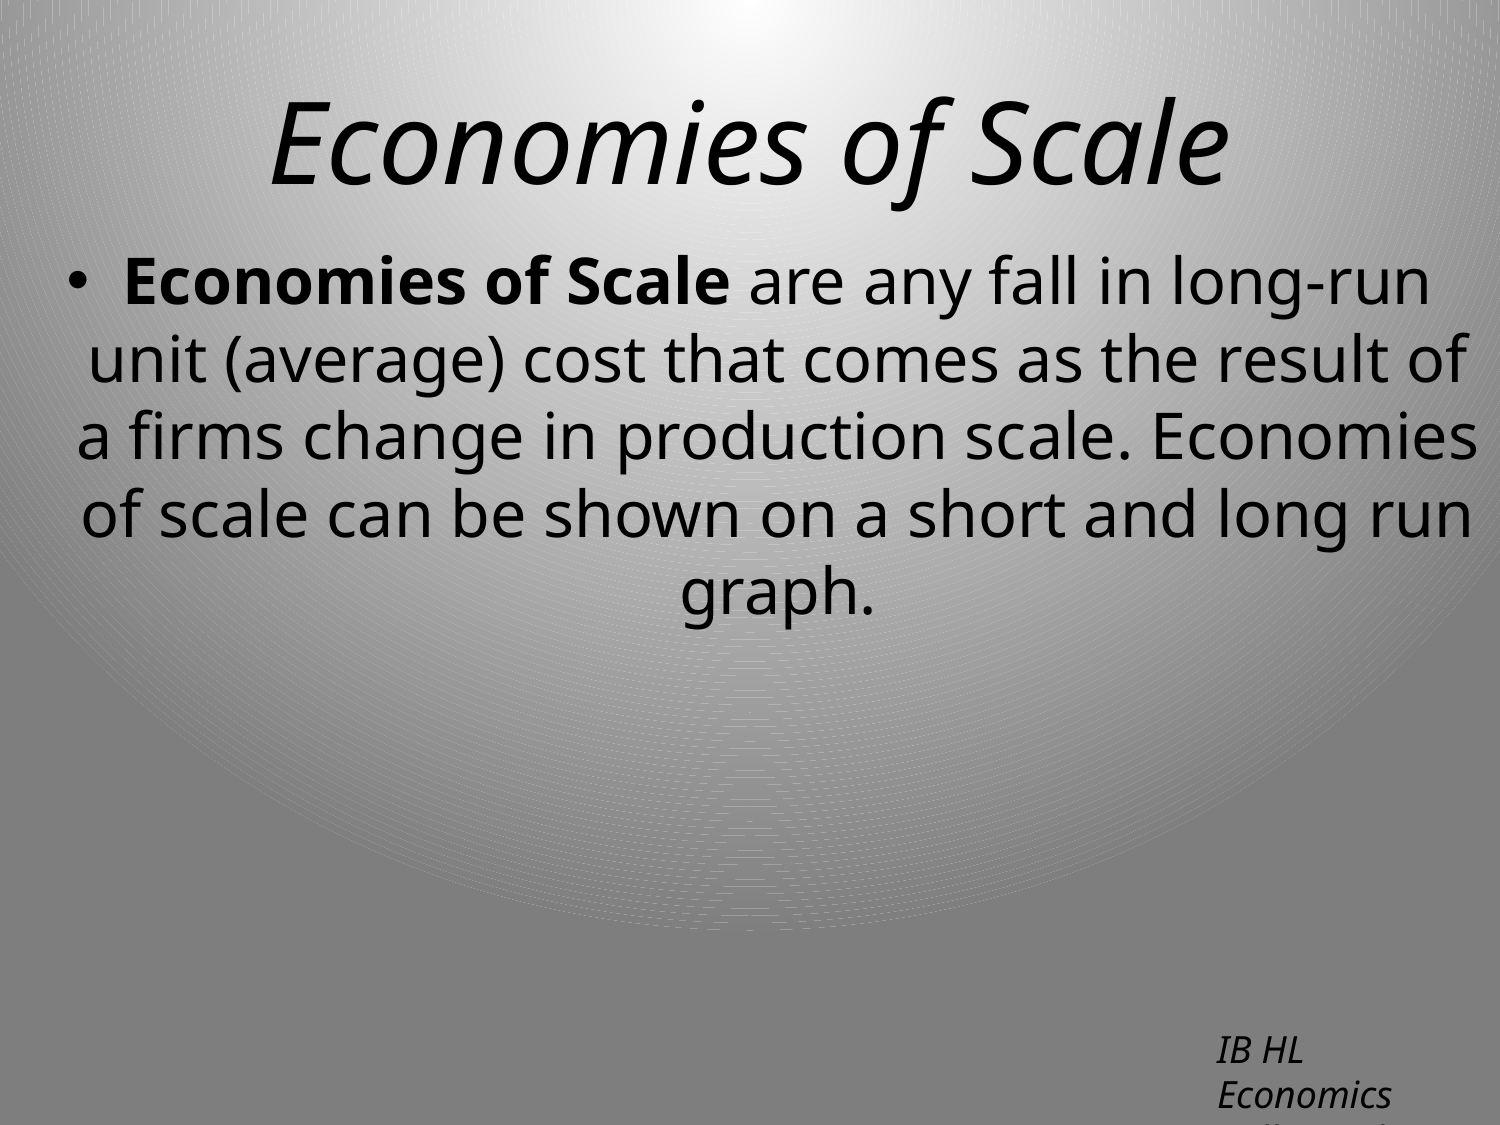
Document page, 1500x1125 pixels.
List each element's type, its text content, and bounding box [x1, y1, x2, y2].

title Economies of Scale [75, 45, 1425, 232]
list Economies of Scale are any fall in long-run unit (average) cost that comes as the result of a firms change in production scale. Economies of scale can be shown on a short and long run graph. [0, 232, 1500, 683]
text_box IB HL Economics Will Congleton [1202, 1018, 1500, 1125]
